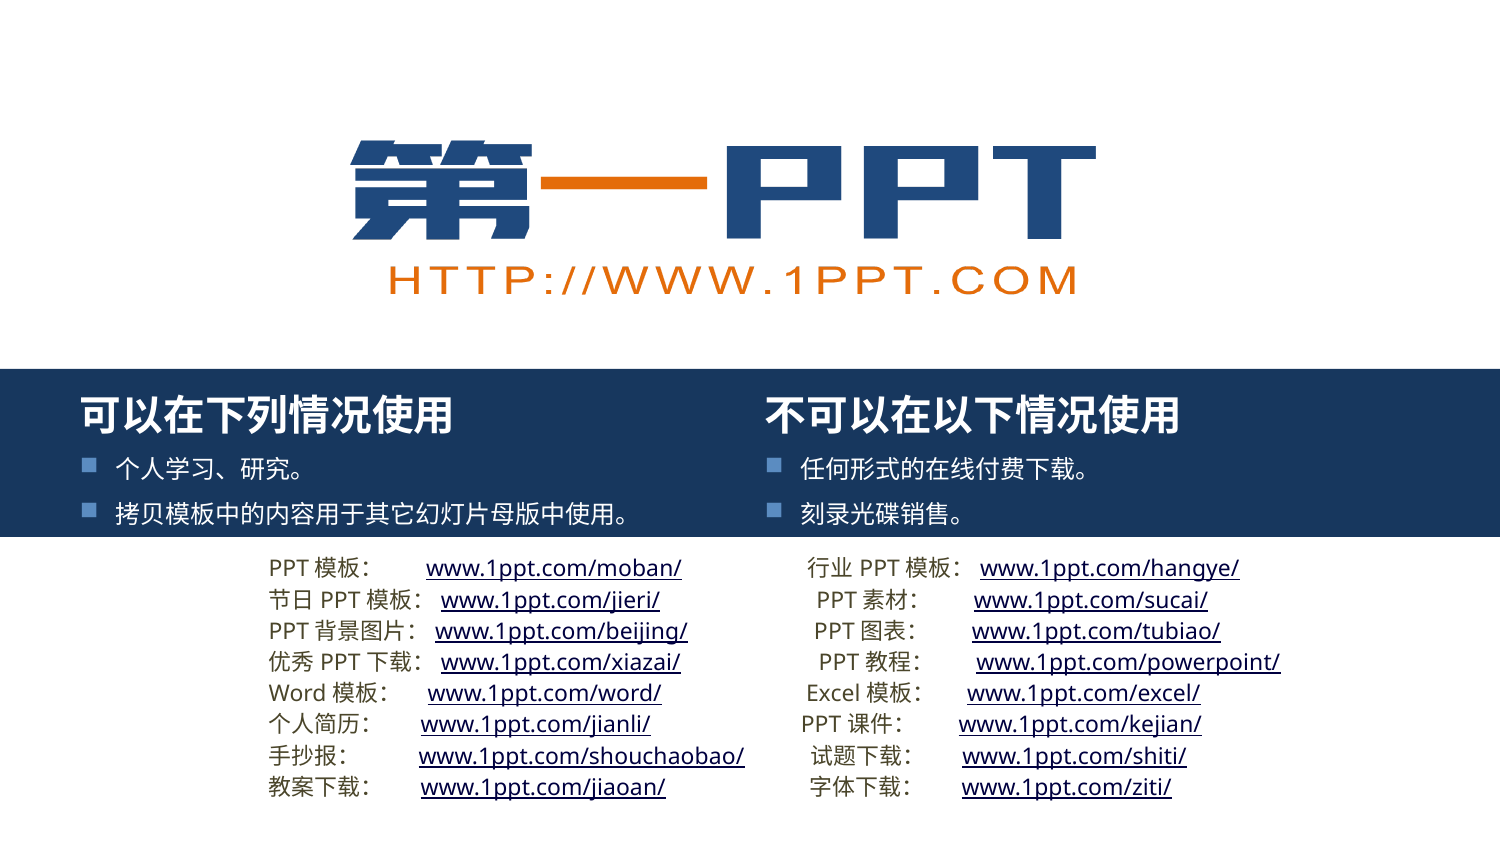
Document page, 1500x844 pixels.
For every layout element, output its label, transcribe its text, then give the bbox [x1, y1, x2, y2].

picture [239, 43, 1211, 334]
text_box [0, 368, 1500, 537]
text_box 不可以在以下情况使用 任何形式的在线付费下载。 刻录光碟销售。 [750, 381, 1424, 529]
text_box PPT模板： www.1ppt.com/moban/ 行业PPT模板：www.1ppt.com/hangye/ 节日PPT模板：www.1ppt.com/jieri/ PPT素材： www.1ppt.com/sucai/ PPT背景图片：www.1ppt.com/beijing/ PPT图表： www.1ppt.com/tubiao/ 优秀PPT下载：www.1ppt.com/xiazai/ PPT教程： www.1ppt.com/powerpoint/ Word模板： www.1ppt.com/word/ Excel模板： www.1ppt.com/excel/ 个人简历： www.1ppt.com/jianli/ PPT课件： www.1ppt.com/kejian/ 手抄报： www.1ppt.com/shouchaobao/ 试题下载： www.1ppt.com/shiti/ 教案下载： www.1ppt.com/jiaoan/ 字体下载： www.1ppt.com/ziti/ [252, 544, 1366, 814]
text_box 可以在下列情况使用 个人学习、研究。 拷贝模板中的内容用于其它幻灯片母版中使用。 [65, 381, 739, 529]
